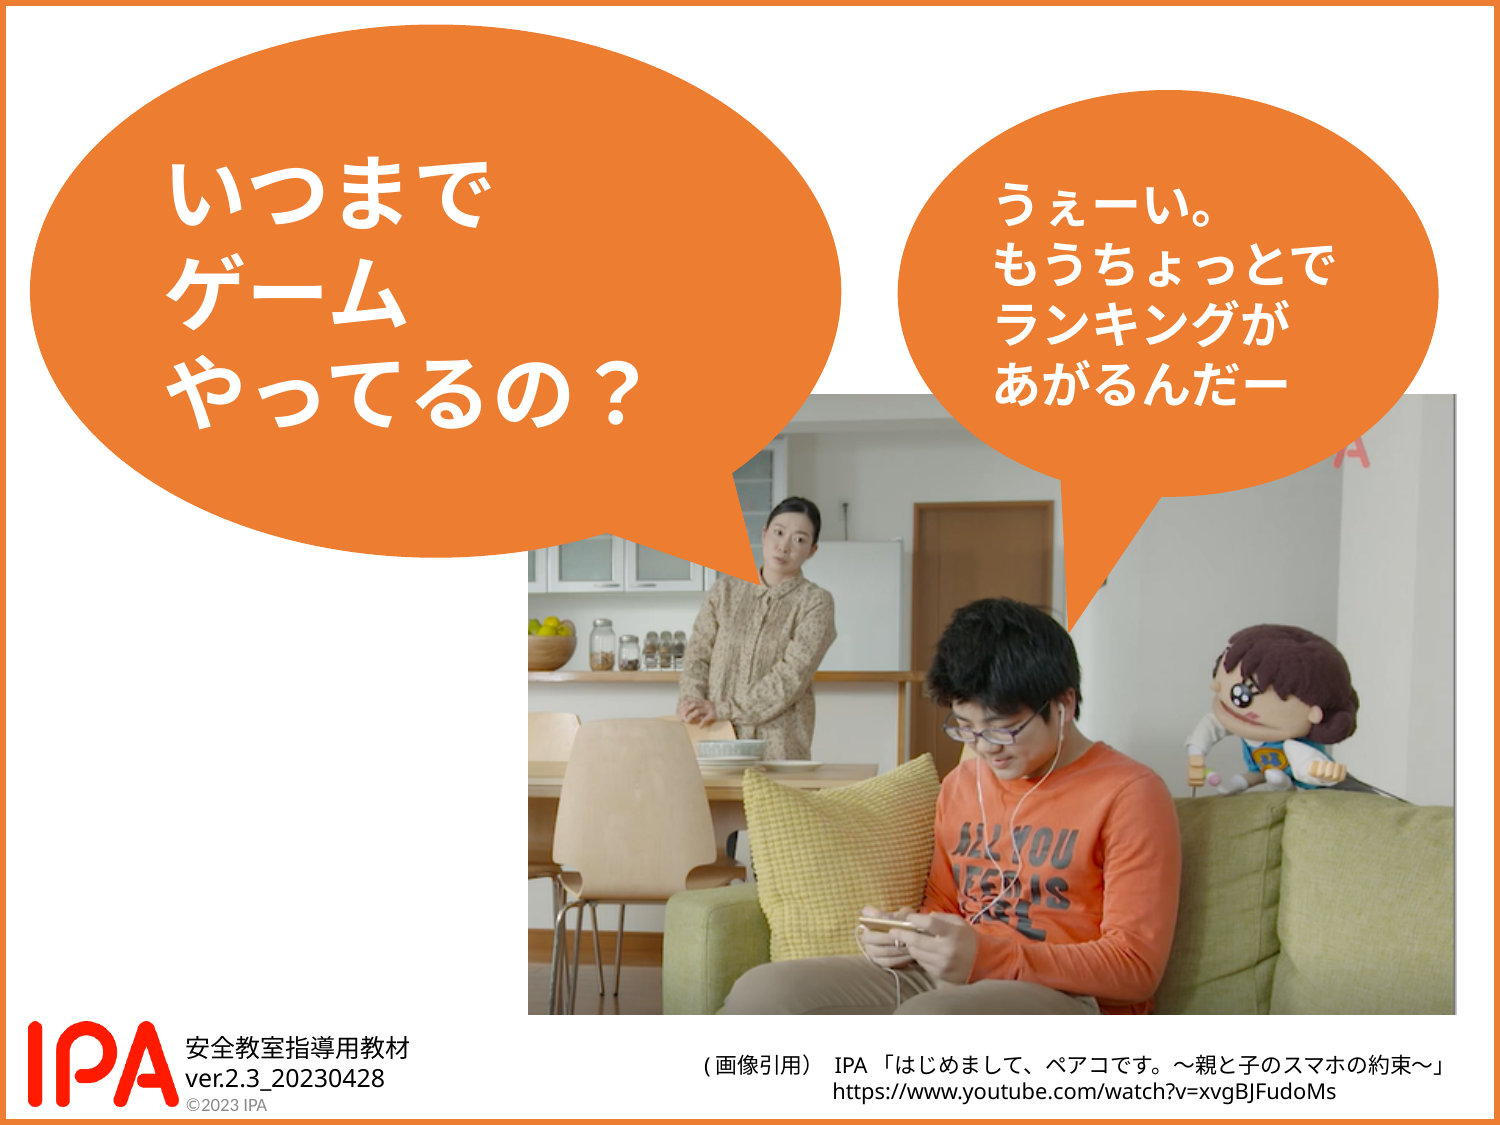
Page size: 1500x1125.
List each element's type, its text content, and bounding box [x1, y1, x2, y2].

text_box (画像引用） IPA「はじめまして、ペアコです。～親と子のスマホの約束～」 https://www.youtube.com/watch?v=xvgBJFudoMs [689, 1043, 1500, 1112]
text_box いつまで ゲーム やってるの？ [28, 23, 843, 559]
picture [527, 394, 1457, 1015]
picture [28, 1021, 179, 1107]
text_box うぇーい。 もうちょっとでランキングが あがるんだー [896, 88, 1440, 394]
